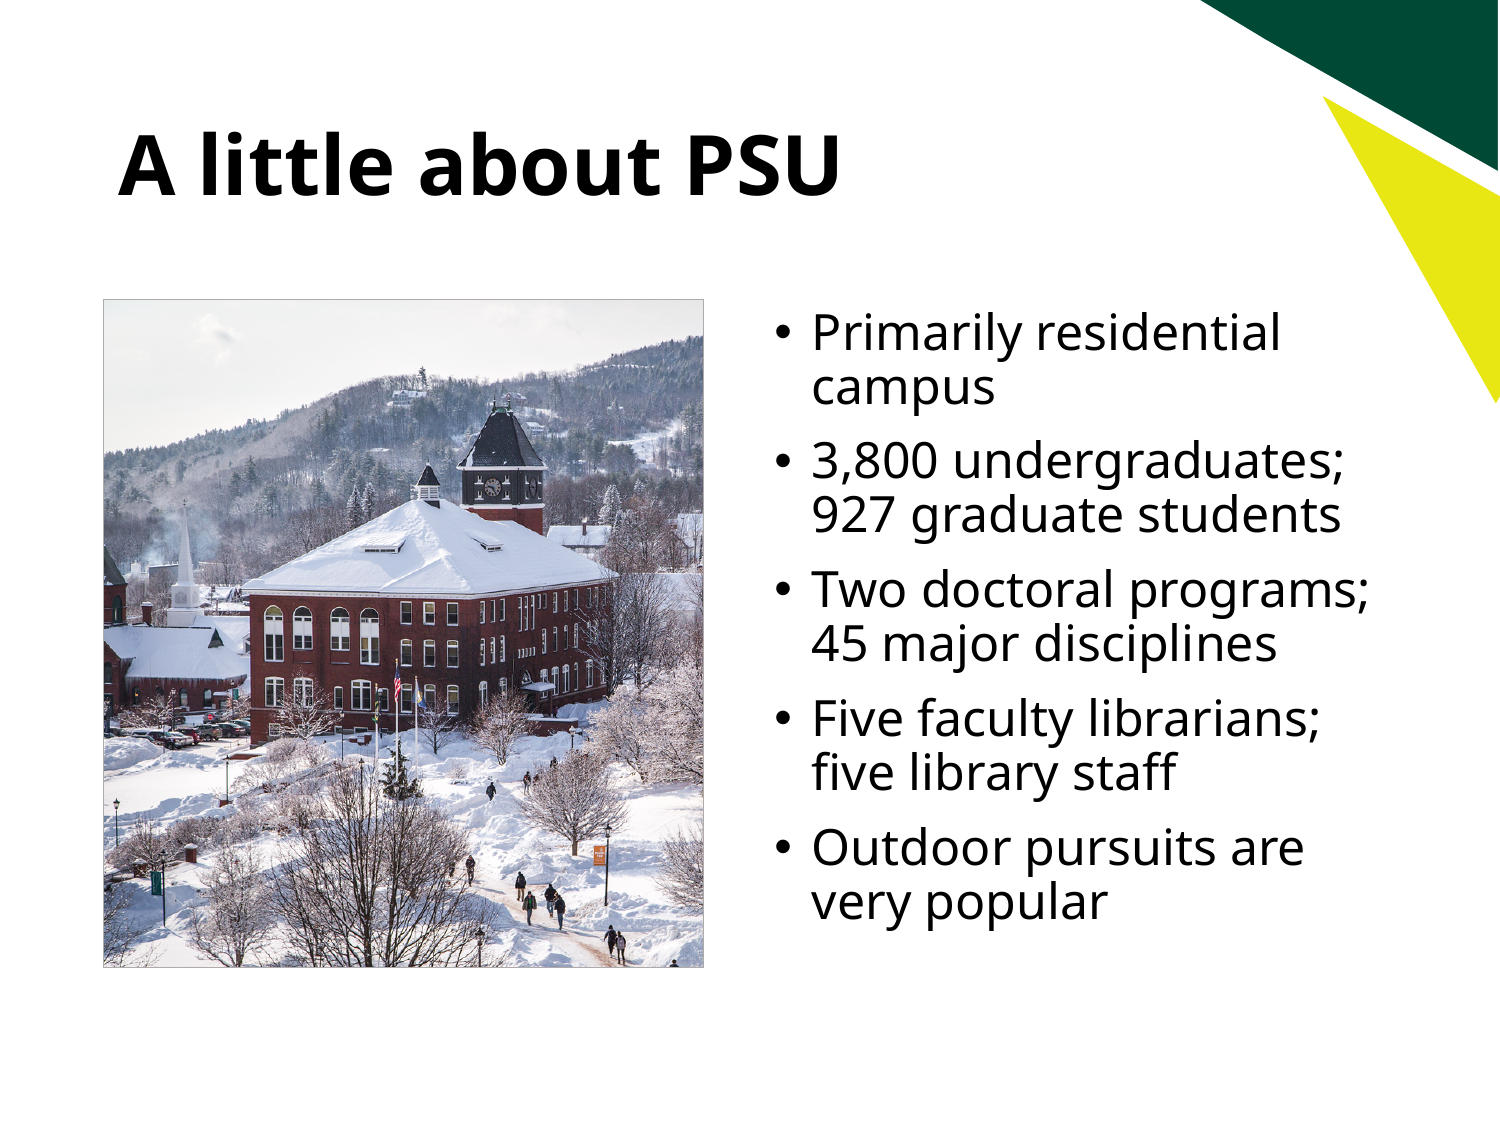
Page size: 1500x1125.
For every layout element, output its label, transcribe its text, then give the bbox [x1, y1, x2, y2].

title A little about PSU [103, 59, 1397, 278]
list Primarily residential campus 3,800 undergraduates; 927 graduate students Two doctoral programs; 45 major disciplines Five faculty librarians; five library staff Outdoor pursuits are very popular [759, 299, 1397, 1038]
picture [103, 299, 704, 968]
text_box [1051, 211, 1500, 1024]
